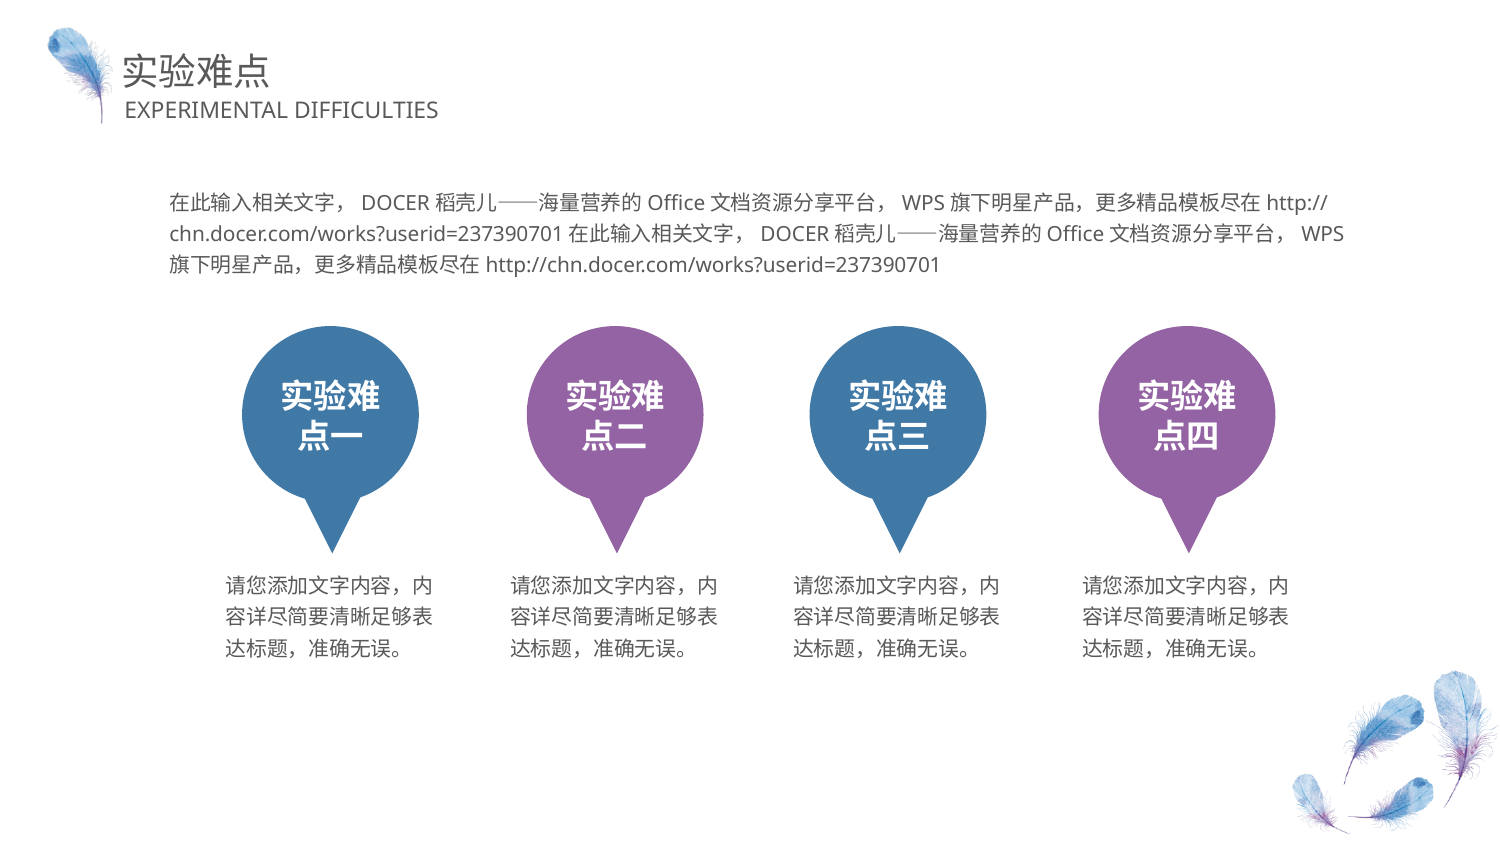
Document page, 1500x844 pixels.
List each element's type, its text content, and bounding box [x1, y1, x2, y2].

text_box [1110, 463, 1264, 556]
picture [1292, 670, 1499, 834]
text_box 实验难点三 [819, 367, 977, 463]
text_box 请您添加文字内容，内容详尽简要清晰足够表达标题，准确无误。 [495, 559, 737, 668]
text_box [409, 369, 421, 460]
text_box [253, 323, 408, 367]
text_box [239, 371, 251, 458]
text_box [538, 323, 693, 367]
text_box EXPERIMENTAL DIFFICULTIES [109, 88, 455, 131]
text_box 请您添加文字内容，内容详尽简要清晰足够表达标题，准确无误。 [778, 559, 1020, 668]
text_box [694, 370, 706, 459]
picture [43, 21, 118, 123]
text_box [1096, 370, 1108, 459]
text_box [524, 370, 536, 459]
text_box [1110, 323, 1265, 367]
text_box [807, 370, 819, 459]
text_box [821, 463, 975, 556]
text_box [254, 463, 407, 556]
text_box [820, 323, 975, 367]
text_box [1266, 370, 1278, 459]
text_box [977, 370, 989, 459]
text_box 实验难点四 [1108, 367, 1266, 463]
text_box 实验难点 [106, 40, 287, 101]
text_box [538, 463, 692, 556]
text_box 实验难点一 [251, 367, 409, 463]
text_box 在此输入相关文字，DOCER稻壳儿——海量营养的Office文档资源分享平台，WPS旗下明星产品，更多精品模板尽在http://chn.docer.com/works?userid=237390701在此输入相关文字，DOCER稻壳儿——海量营养的Office文档资源分享平台，WPS旗下明星产品，更多精品模板尽在http://chn.docer.com/works?userid=237390701 [154, 175, 1371, 285]
text_box 请您添加文字内容，内容详尽简要清晰足够表达标题，准确无误。 [1067, 559, 1309, 668]
text_box 请您添加文字内容，内容详尽简要清晰足够表达标题，准确无误。 [210, 559, 453, 668]
text_box 实验难点二 [536, 367, 694, 463]
